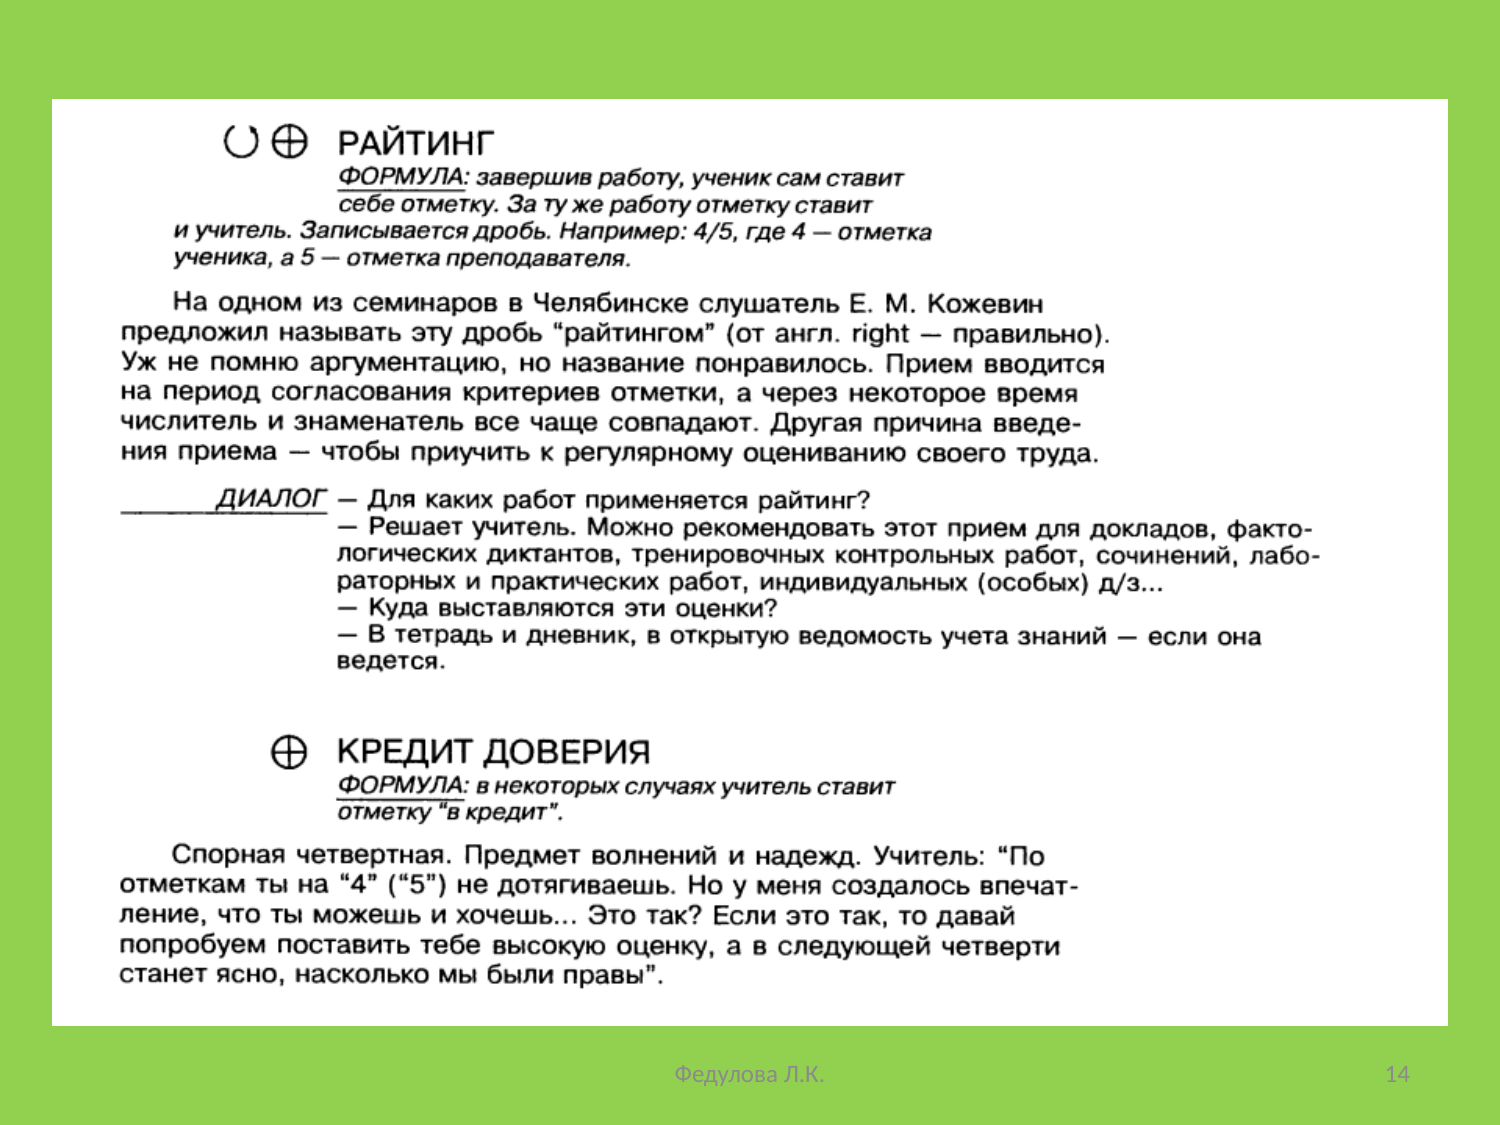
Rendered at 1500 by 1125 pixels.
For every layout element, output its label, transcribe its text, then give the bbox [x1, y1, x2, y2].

picture [52, 98, 1448, 1026]
slide_number 14 [1074, 1042, 1425, 1103]
footer Федулова Л.К. [512, 1042, 988, 1103]
